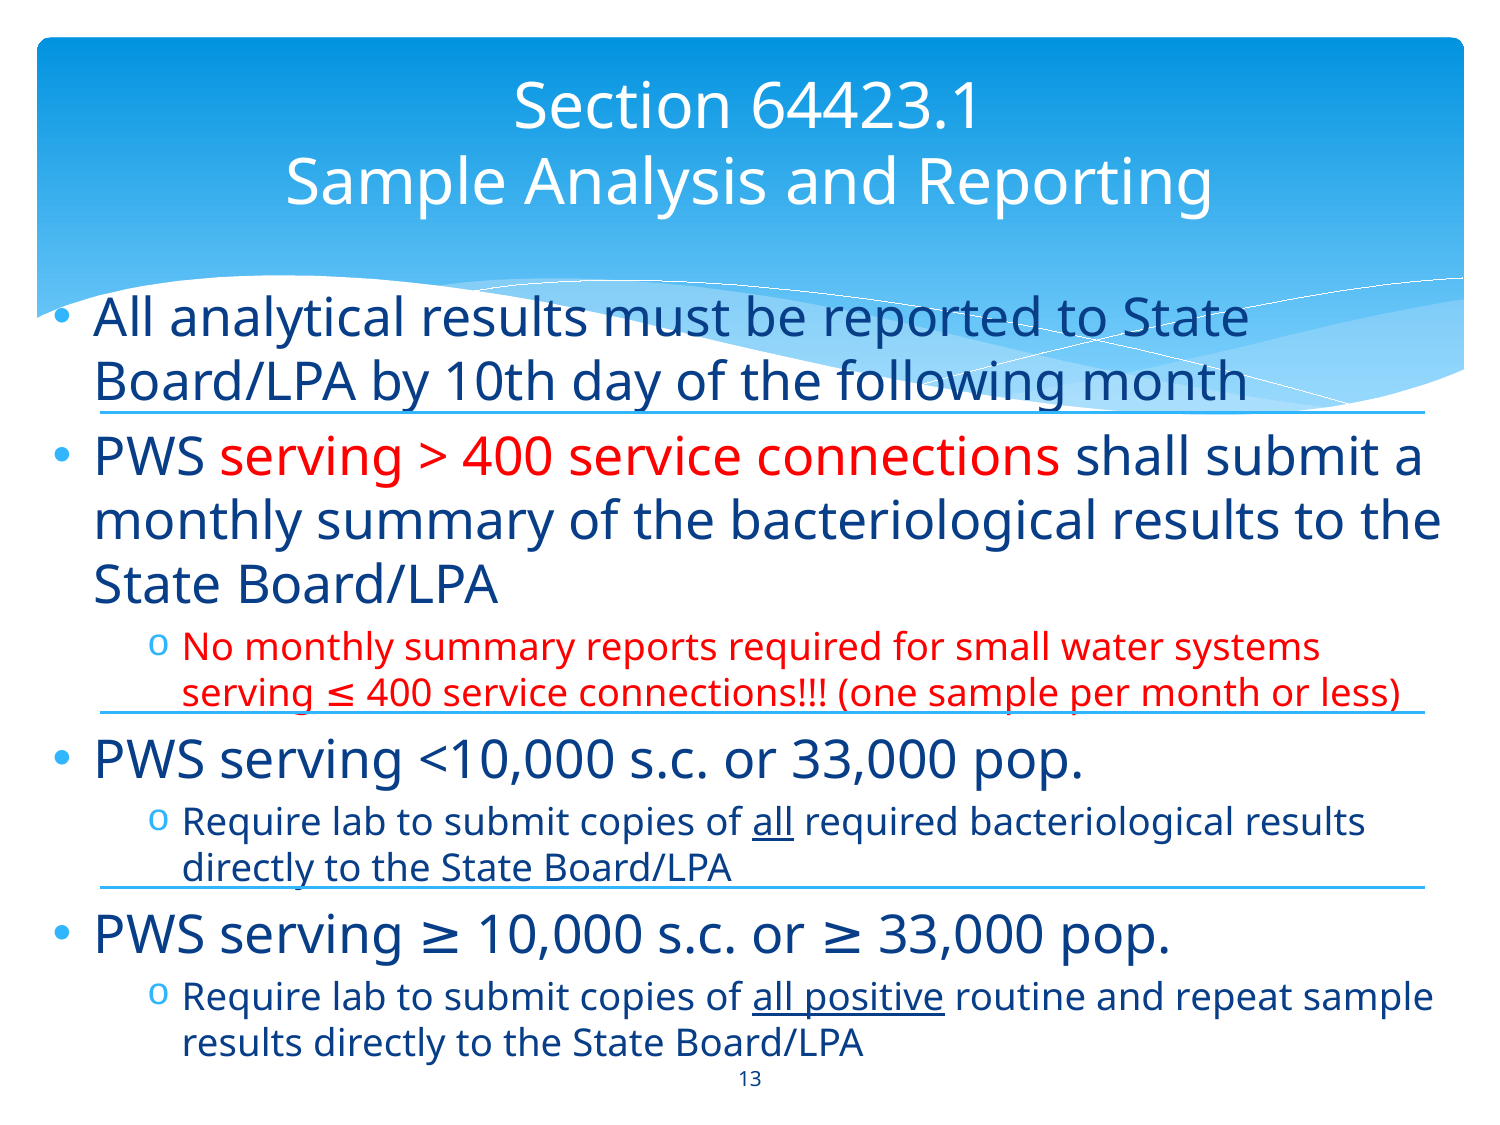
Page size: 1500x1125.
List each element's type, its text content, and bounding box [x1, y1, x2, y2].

title Section 64423.1 Sample Analysis and Reporting [75, 55, 1425, 261]
slide_number 13 [654, 1050, 846, 1110]
list All analytical results must be reported to State Board/LPA by 10th day of the following month PWS serving > 400 service connections shall submit a monthly summary of the bacteriological results to the State Board/LPA No monthly summary reports required for small water systems serving ≤ 400 service connections!!! (one sample per month or less) PWS serving <10,000 s.c. or 33,000 pop. Require lab to submit copies of all required bacteriological results directly to the State Board/LPA PWS serving ≥ 10,000 s.c. or ≥ 33,000 pop. Require lab to submit copies of all positive routine and repeat sample results directly to the State Board/LPA [37, 275, 1463, 1075]
